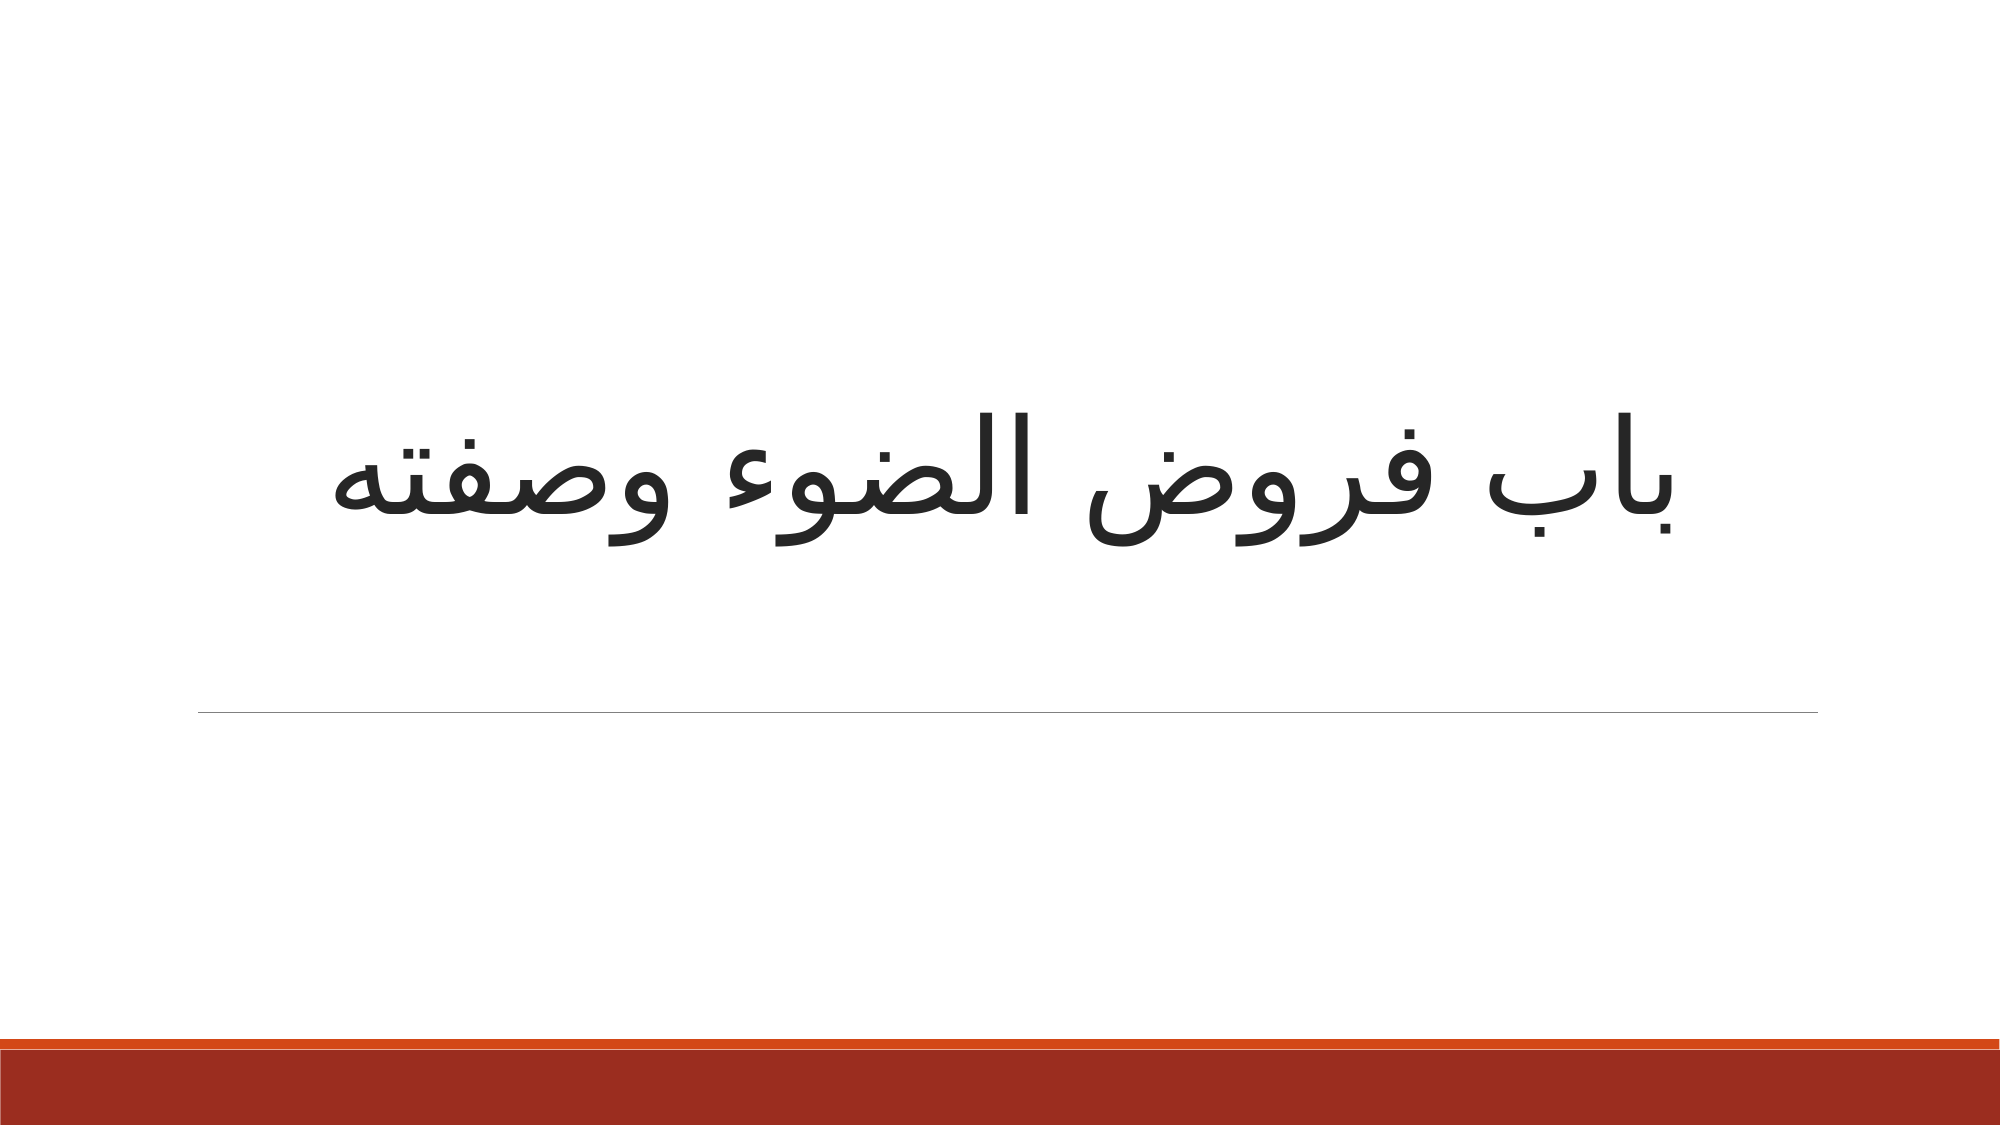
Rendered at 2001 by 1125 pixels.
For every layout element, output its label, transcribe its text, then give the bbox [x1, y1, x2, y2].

title باب فروض الضوء وصفته [180, 124, 1830, 710]
